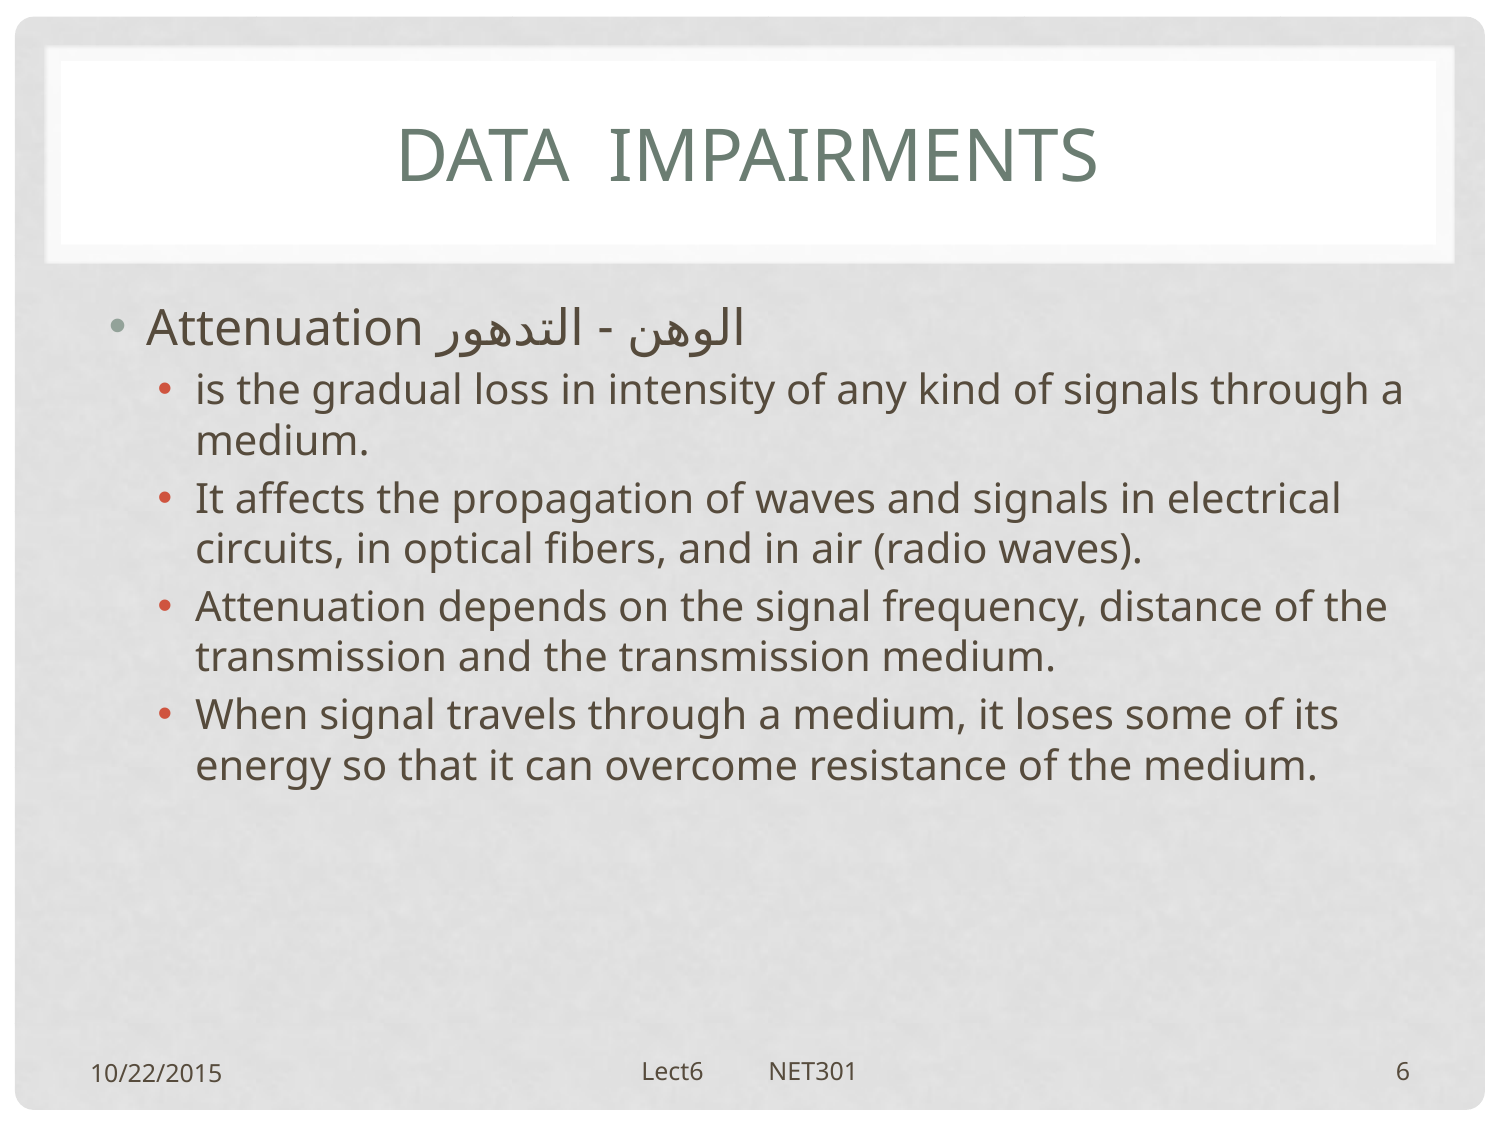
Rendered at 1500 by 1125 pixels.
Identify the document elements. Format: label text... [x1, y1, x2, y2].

title Data impairments [69, 66, 1425, 238]
footer Lect6 NET301 [512, 1042, 988, 1103]
slide_number 6 [1074, 1042, 1425, 1103]
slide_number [75, 1042, 425, 1103]
list Attenuation الوهن - التدهور is the gradual loss in intensity of any kind of signals through a medium. It affects the propagation of waves and signals in electrical circuits, in optical fibers, and in air (radio waves). Attenuation depends on the signal frequency, distance of the transmission and the transmission medium. When signal travels through a medium, it loses some of its energy so that it can overcome resistance of the medium. [75, 287, 1425, 1005]
